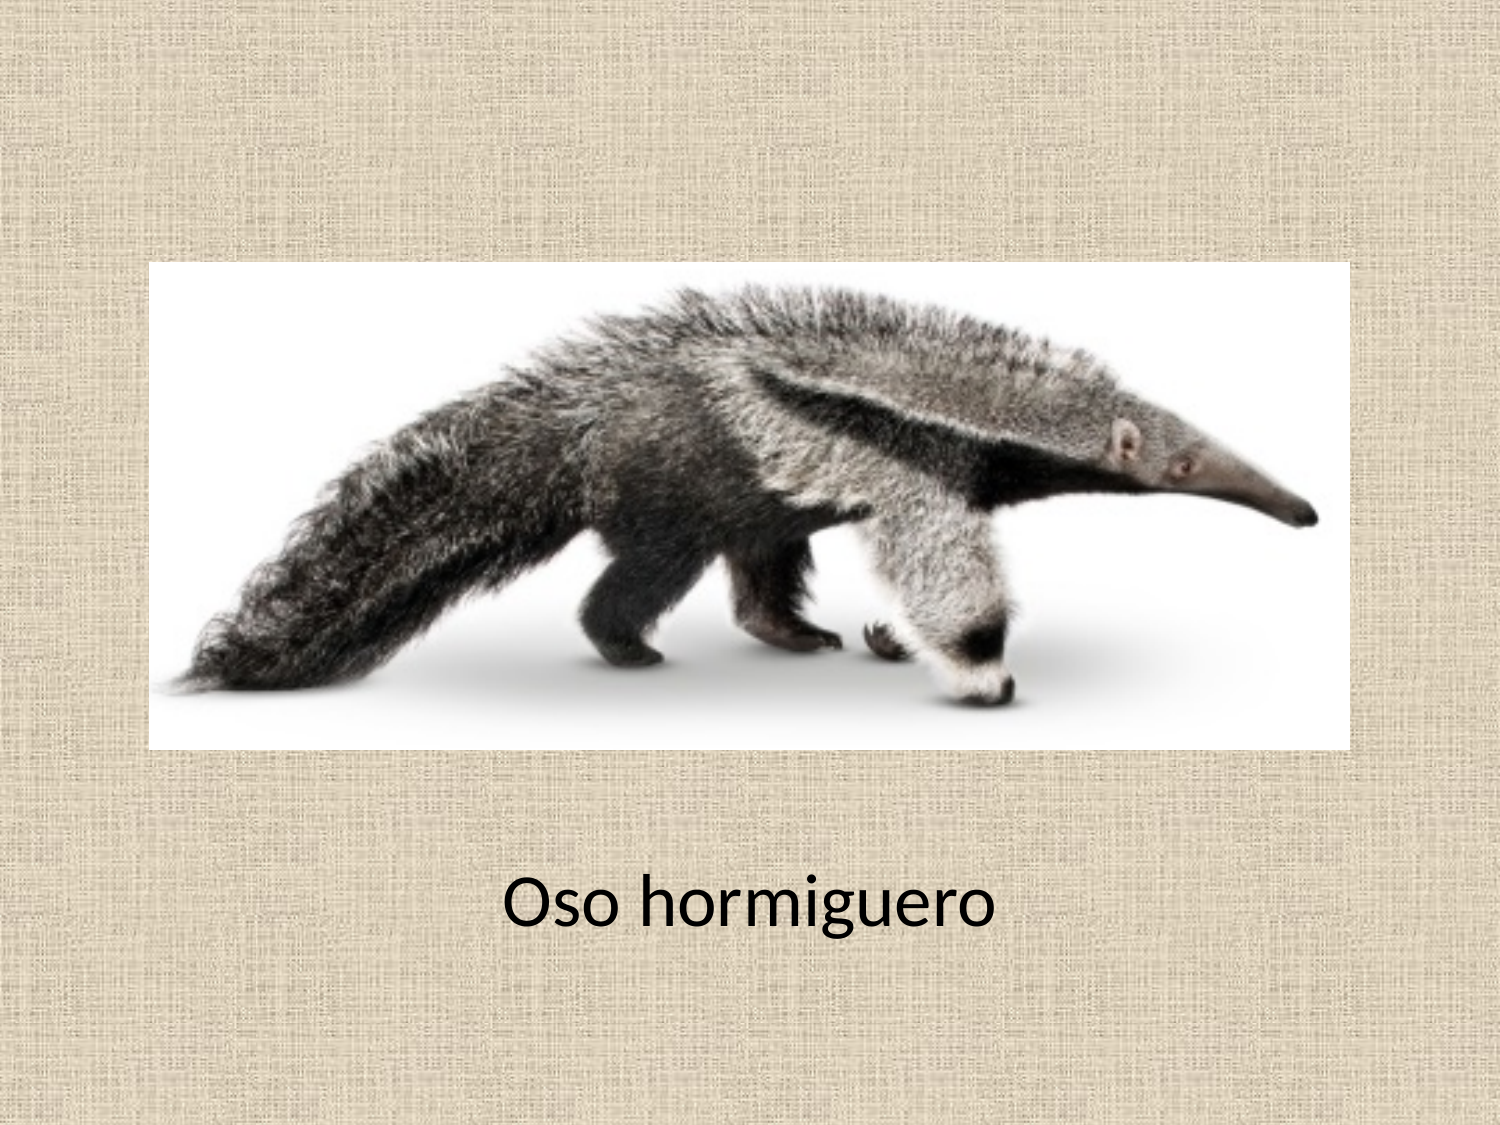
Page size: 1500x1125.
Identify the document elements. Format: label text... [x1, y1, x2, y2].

text_box Oso hormiguero [487, 843, 1013, 950]
picture [0, 0, 1500, 1125]
